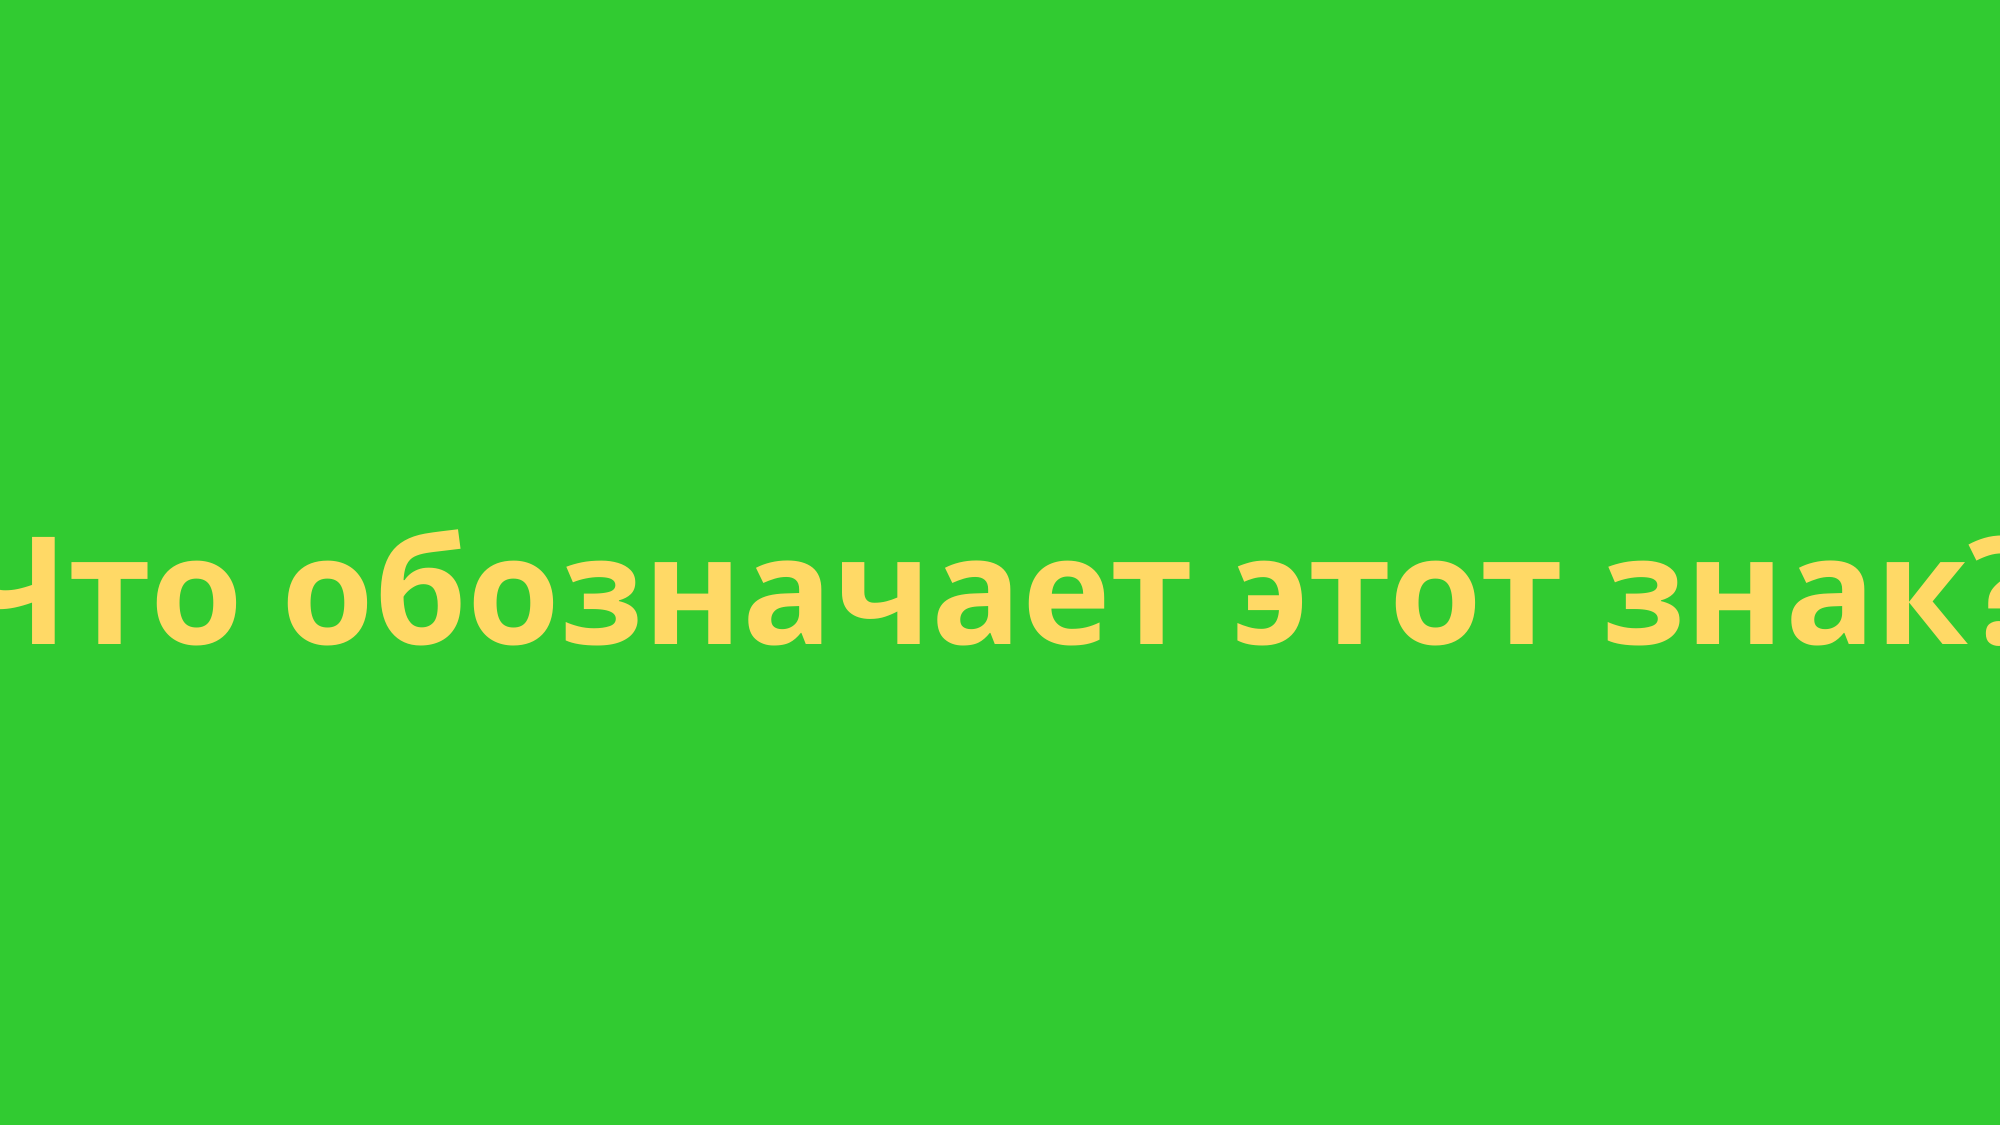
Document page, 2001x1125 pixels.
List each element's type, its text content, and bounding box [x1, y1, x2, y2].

text_box Что обозначает этот знак? [0, 486, 2000, 682]
